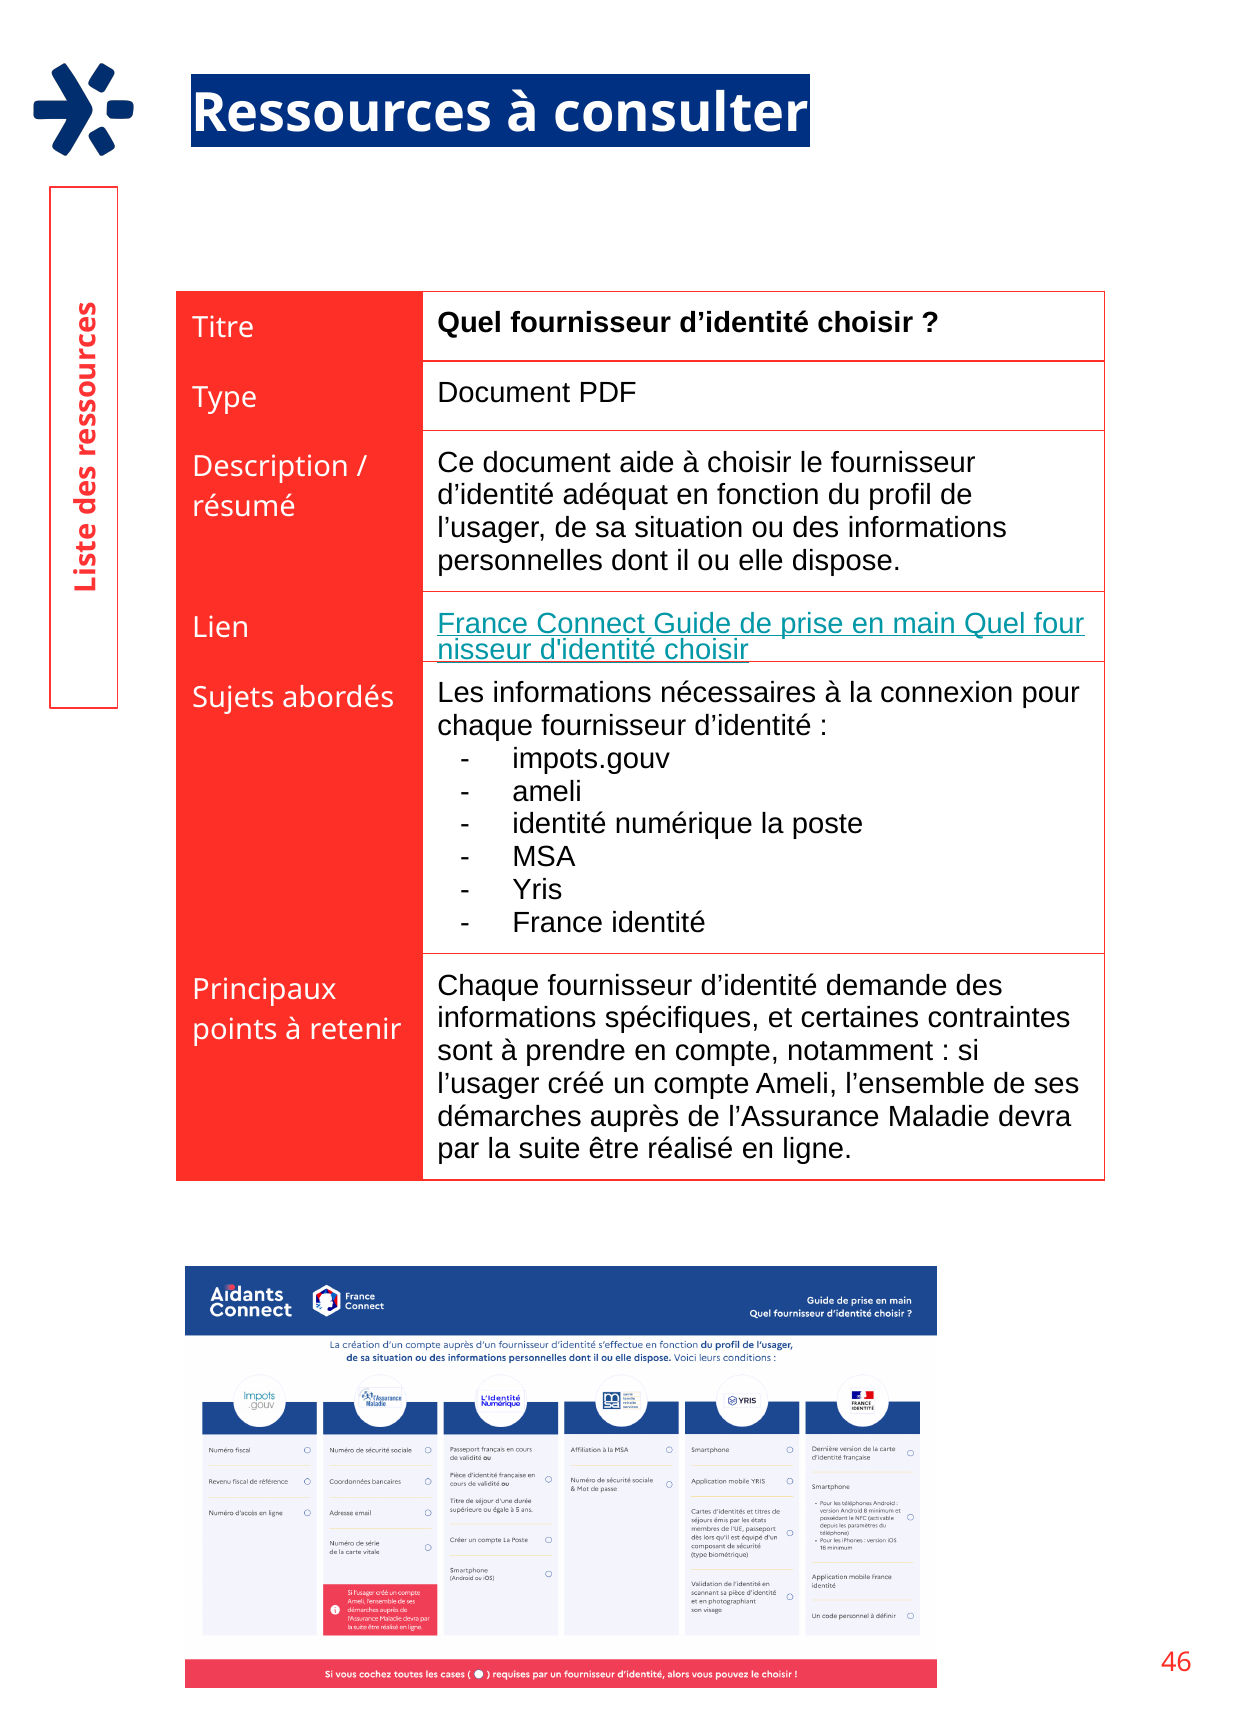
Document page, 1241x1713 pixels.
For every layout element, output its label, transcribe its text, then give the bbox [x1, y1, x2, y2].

table_header Quel fournisseur d’identité choisir ? [423, 292, 1104, 360]
table_cell Description / résumé [178, 431, 422, 591]
slide_number ‹#› [1136, 1621, 1211, 1705]
table_header Titre [178, 292, 422, 360]
table_cell Lien [178, 592, 422, 661]
text_box Liste des ressources [49, 187, 118, 709]
text_box Ressources à consulter [185, 71, 1241, 148]
picture [32, 61, 135, 157]
table_cell Document PDF [423, 362, 1104, 430]
table_cell Principaux points à retenir [178, 954, 422, 1179]
table_cell Ce document aide à choisir le fournisseur d’identité adéquat en fonction du profil de l’usager, de sa situation ou des informations personnelles dont il ou elle dispose. [423, 431, 1104, 591]
picture [185, 1265, 937, 1688]
table_cell Sujets abordés [178, 662, 422, 953]
table_cell Les informations nécessaires à la connexion pour chaque fournisseur d’identité : impots.gouv ameli identité numérique la poste MSA Yris France identité [423, 662, 1104, 953]
table_cell Type [178, 362, 422, 430]
table_cell Chaque fournisseur d’identité demande des informations spécifiques, et certaines contraintes sont à prendre en compte, notamment : si l’usager créé un compte Ameli, l’ensemble de ses démarches auprès de l’Assurance Maladie devra par la suite être réalisé en ligne. [423, 954, 1104, 1179]
table_cell France Connect Guide de prise en main Quel fournisseur d'identité choisir [423, 592, 1104, 661]
